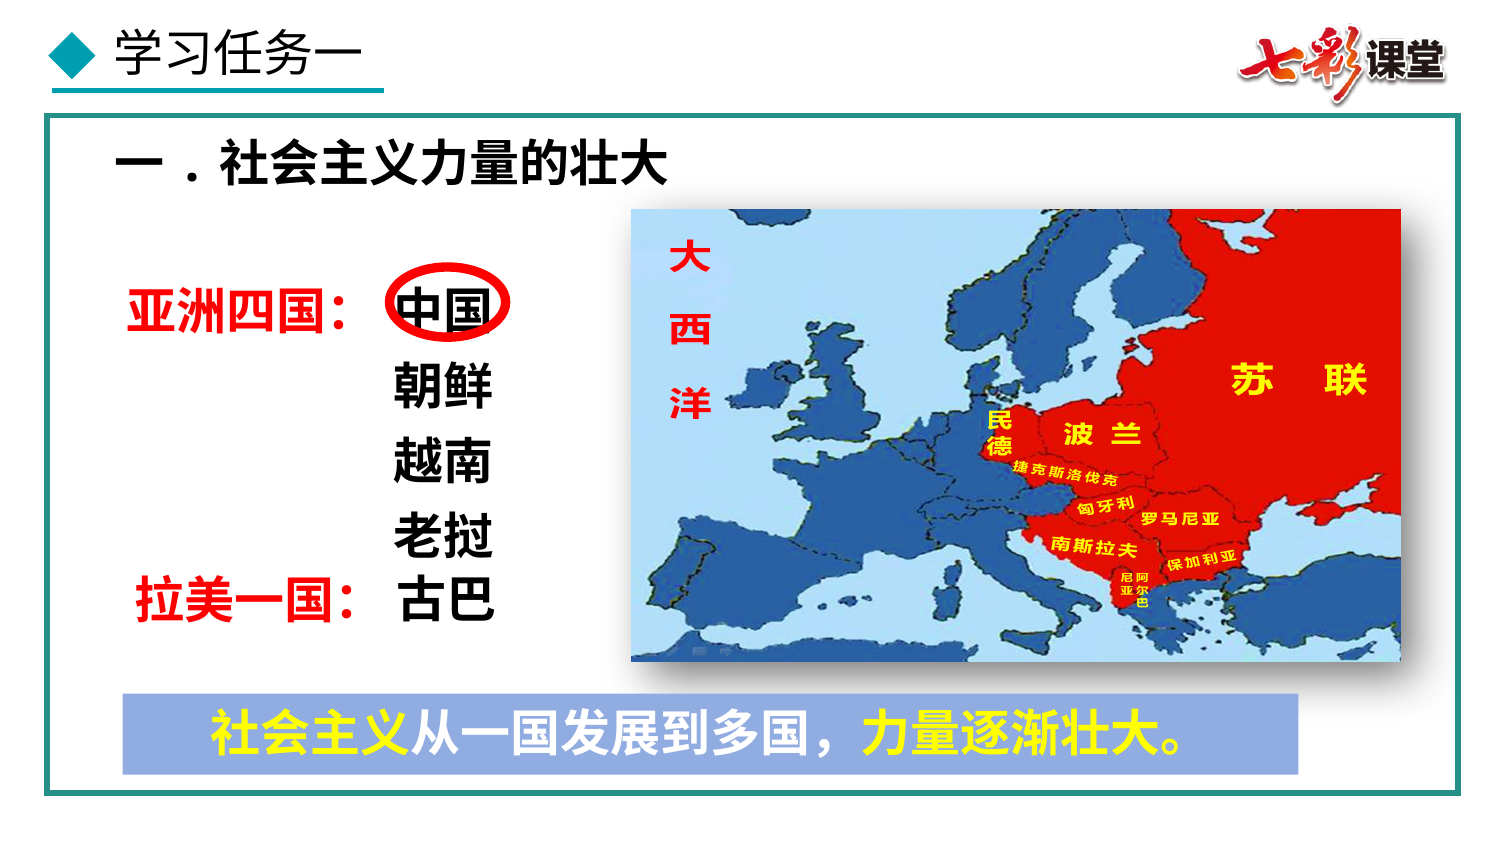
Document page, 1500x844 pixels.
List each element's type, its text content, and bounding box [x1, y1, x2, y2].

text_box 一.社会主义力量的壮大 [100, 124, 830, 210]
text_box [122, 560, 512, 636]
picture [1234, 20, 1451, 108]
text_box 社会主义从一国发展到多国，力量逐渐壮大。 [122, 693, 1299, 775]
picture [631, 208, 1401, 663]
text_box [113, 257, 523, 564]
